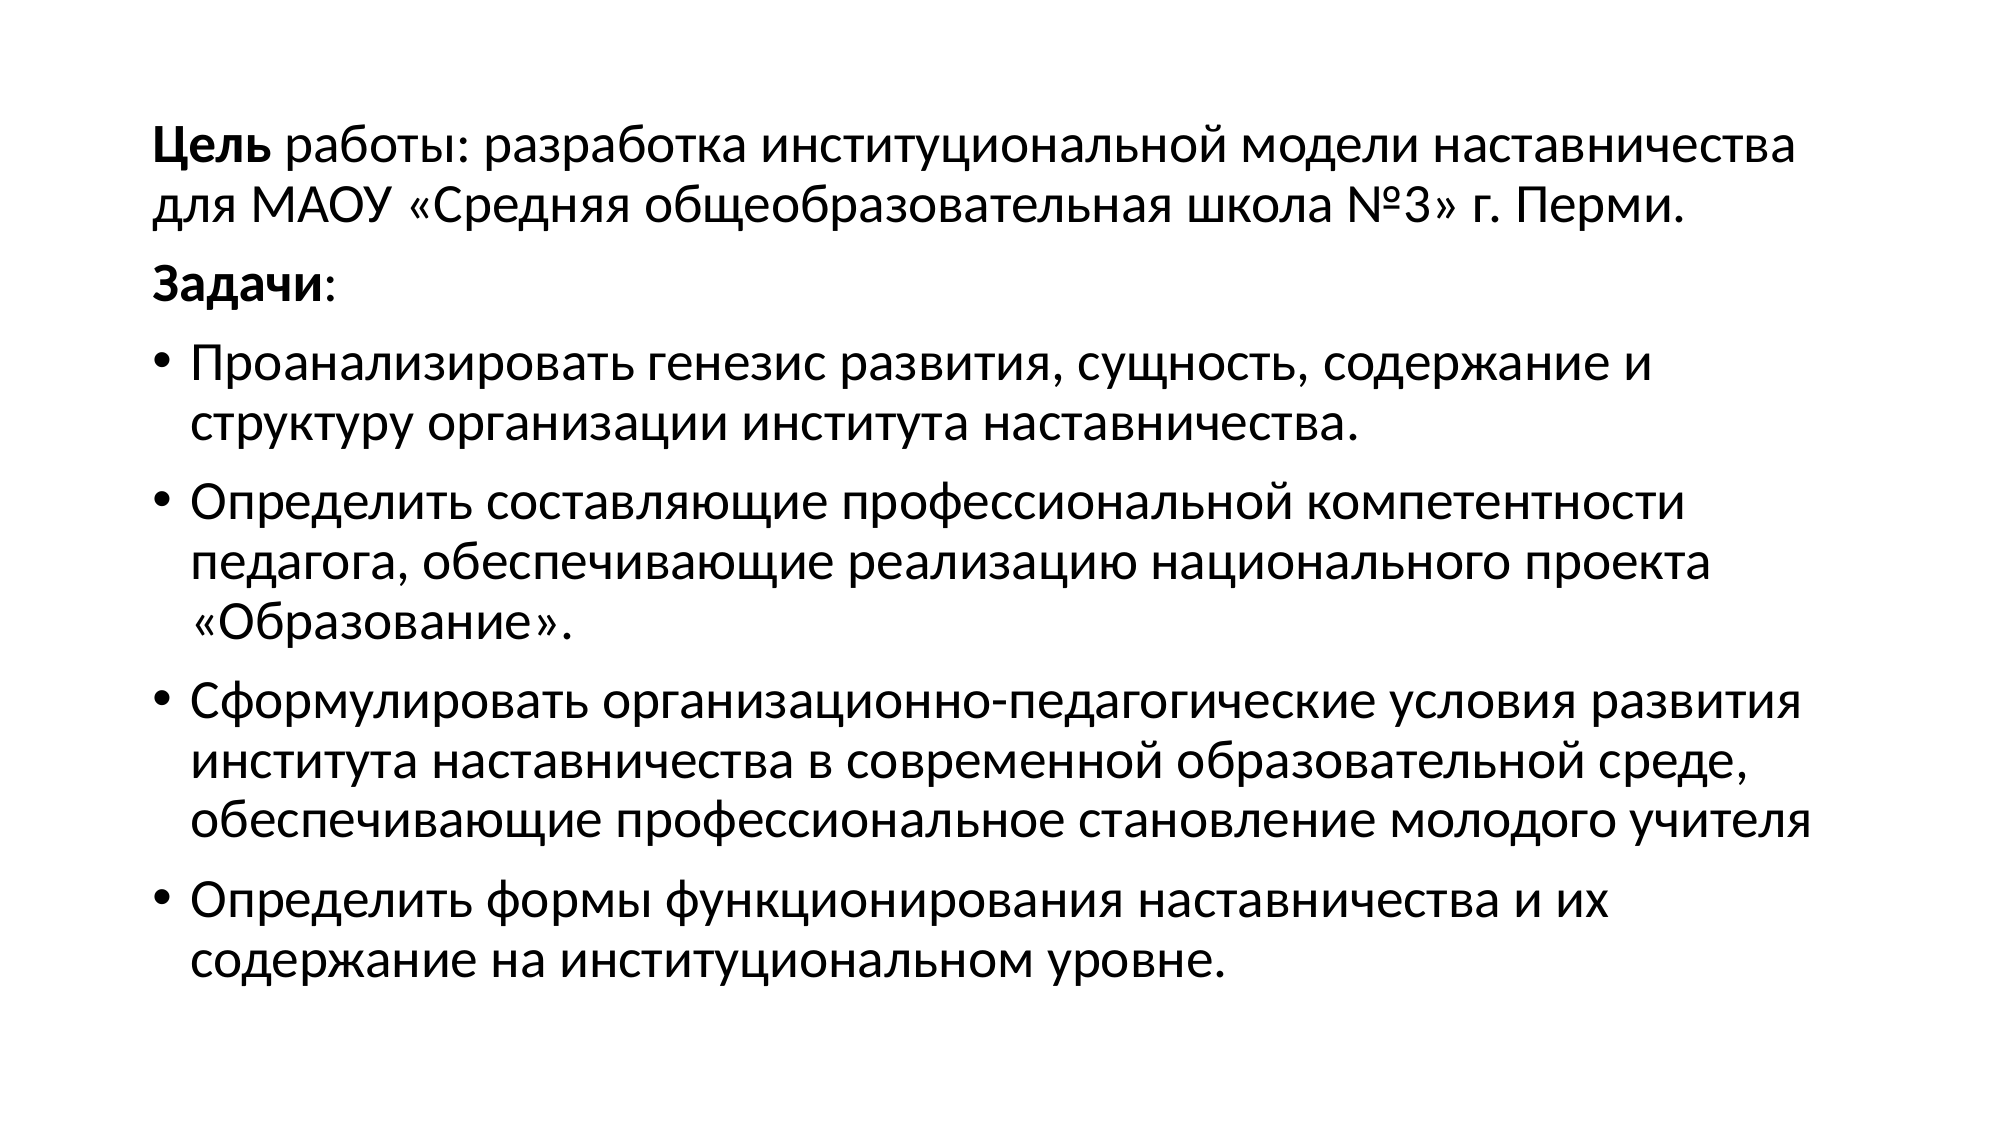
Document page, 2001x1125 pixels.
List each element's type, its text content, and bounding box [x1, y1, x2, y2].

list Цель работы: разработка институциональной модели наставничества для МАОУ «Средняя общеобразовательная школа №3» г. Перми. Задачи: Проанализировать генезис развития, сущность, содержание и структуру организации института наставничества. Определить составляющие профессиональной компетентности педагога, обеспечивающие реализацию национального проекта «Образование». Сформулировать организационно-педагогические условия развития института наставничества в современной образовательной среде, обеспечивающие профессиональное становление молодого учителя Определить формы функционирования наставничества и их содержание на институциональном уровне. [137, 107, 1863, 1014]
